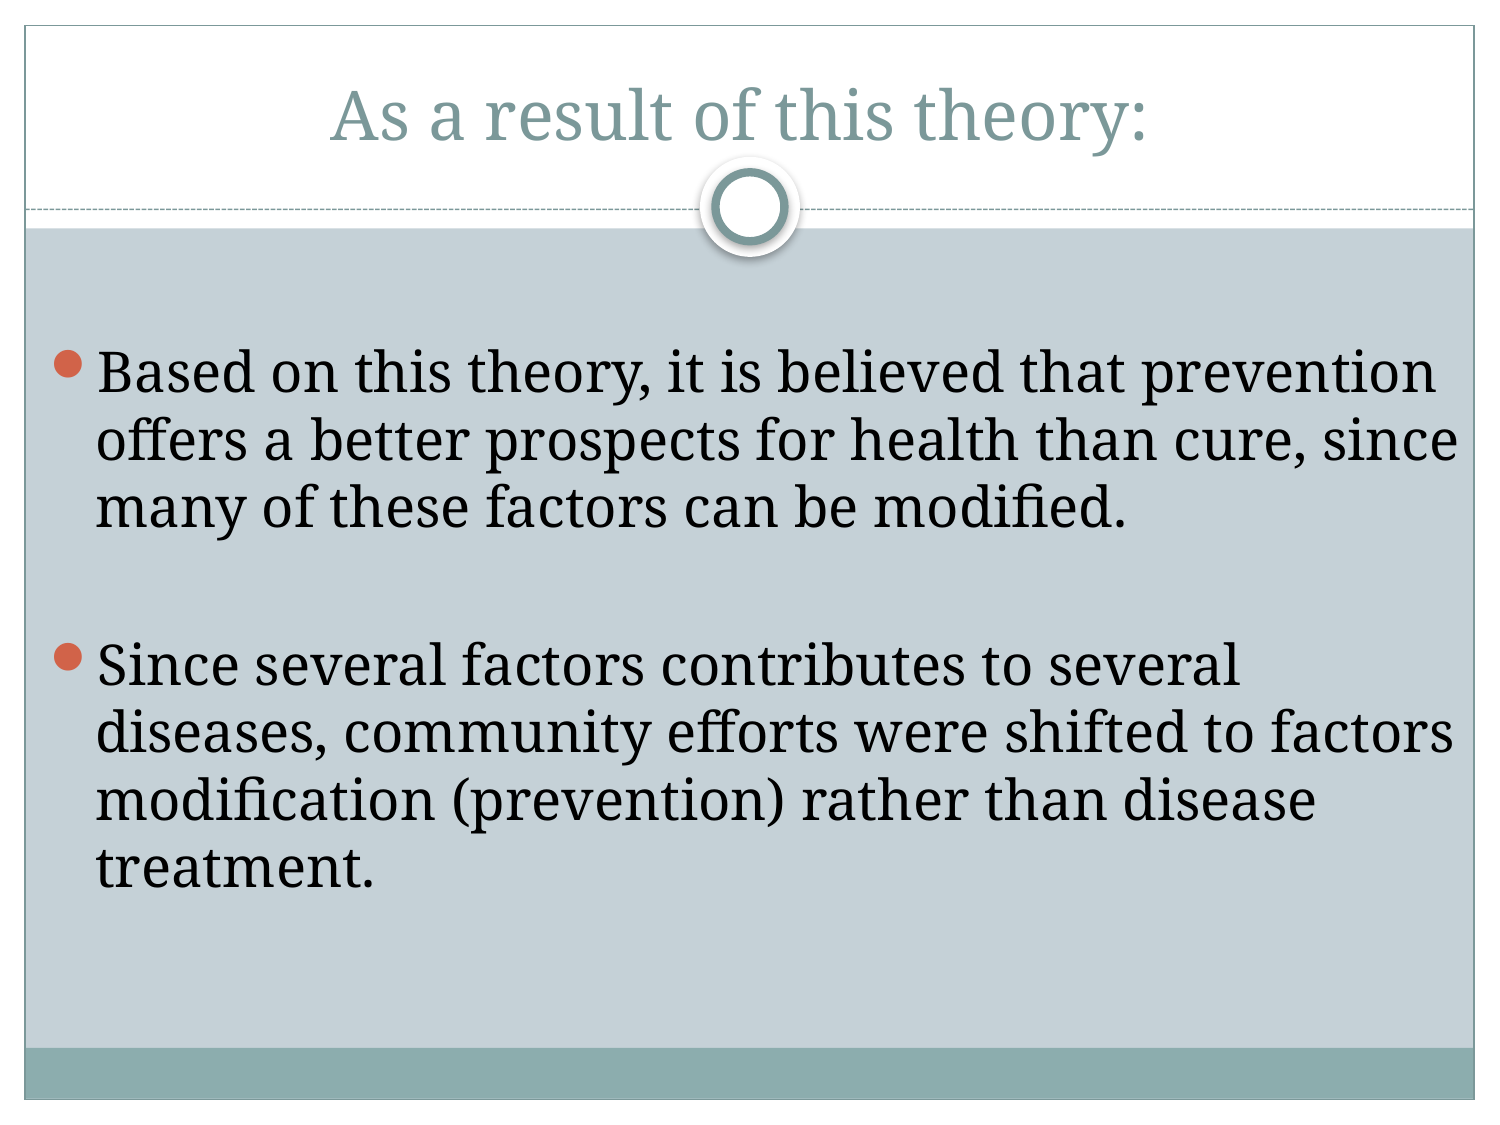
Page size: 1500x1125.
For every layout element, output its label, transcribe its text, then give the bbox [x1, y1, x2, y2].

list Based on this theory, it is believed that prevention offers a better prospects for health than cure, since many of these factors can be modified. Since several factors contributes to several diseases, community efforts were shifted to factors modification (prevention) rather than disease treatment. [35, 250, 1477, 1001]
title As a result of this theory: [49, 37, 1450, 162]
